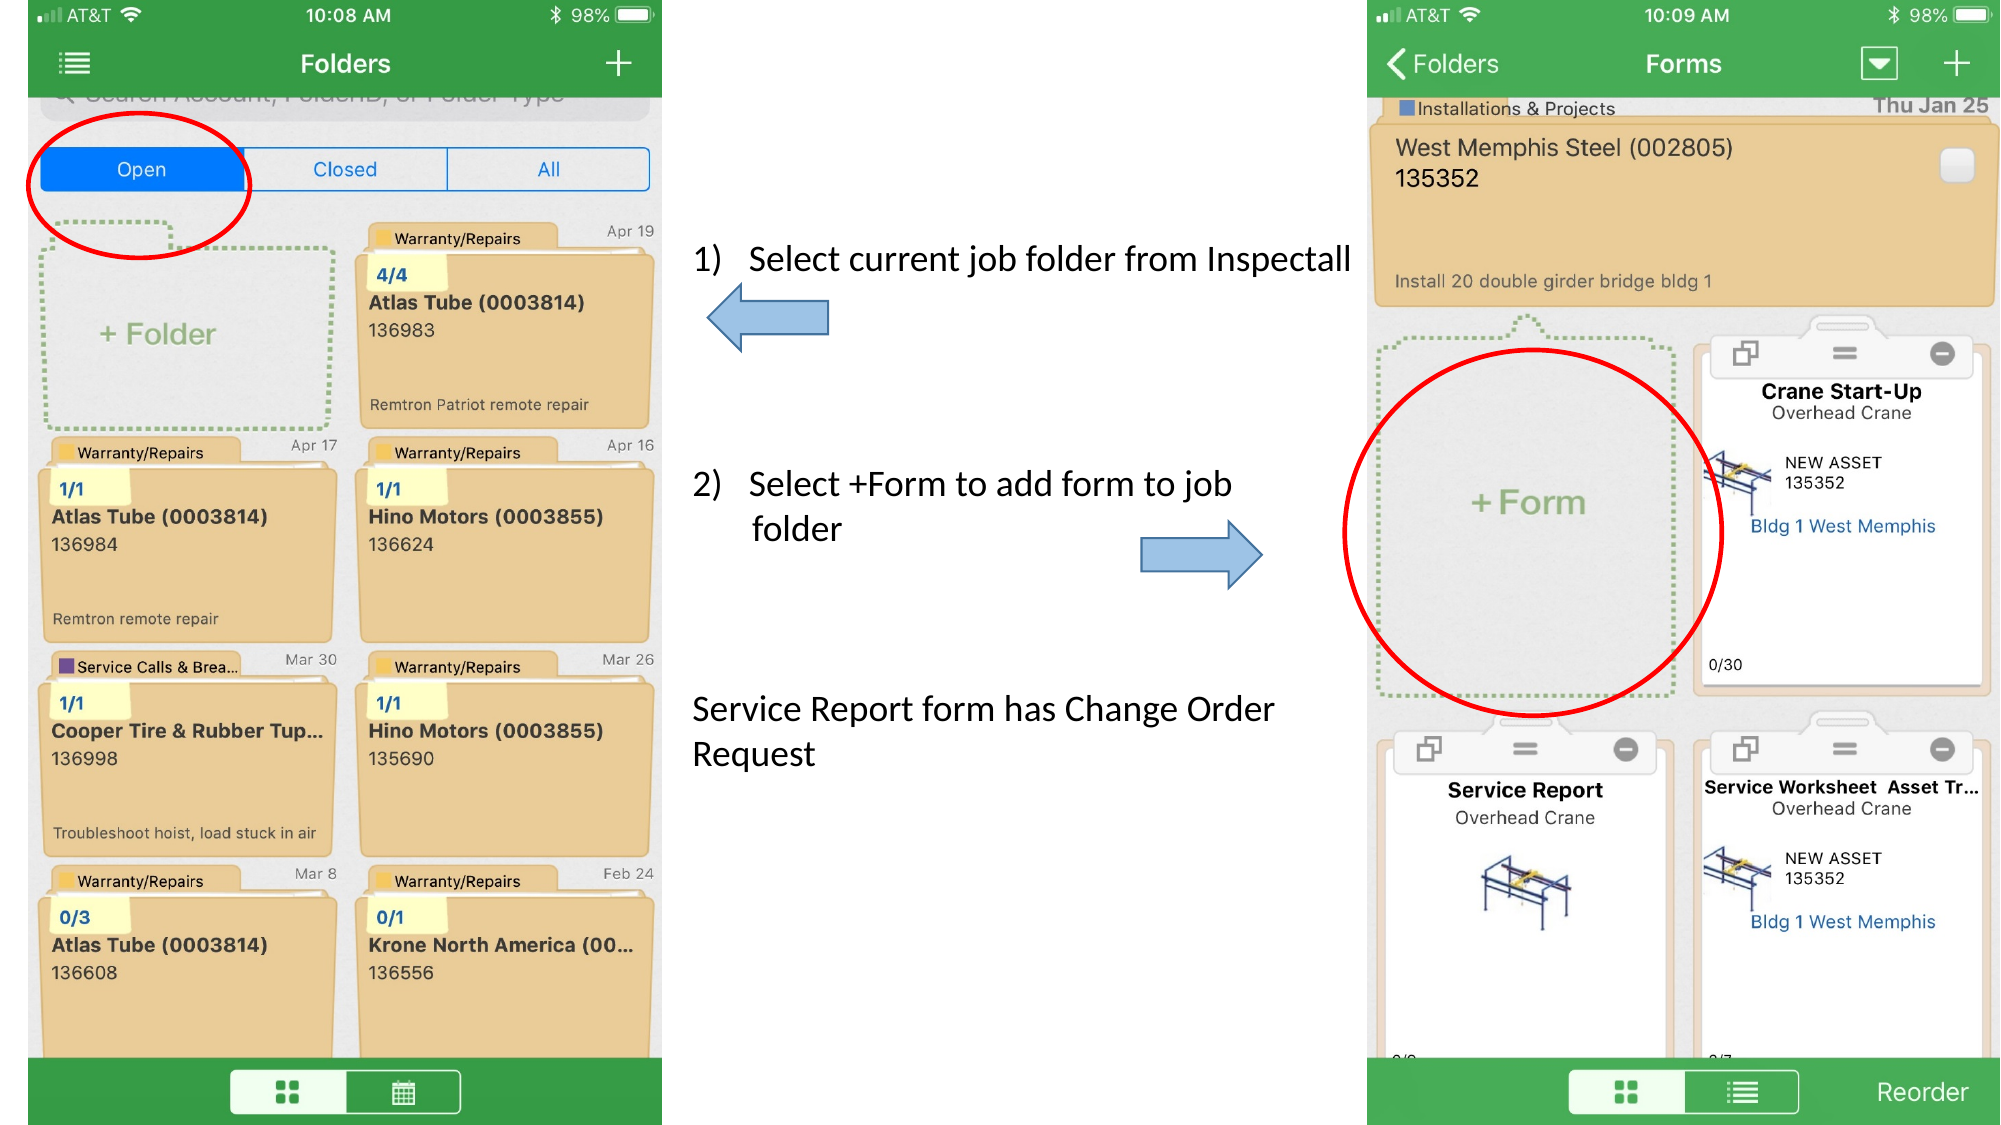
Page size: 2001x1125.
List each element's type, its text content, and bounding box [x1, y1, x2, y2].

picture [1367, 0, 2000, 1125]
text_box [706, 281, 830, 354]
text_box Select current job folder from Inspectall Select +Form to add form to job folder Service Report form has Change Order Request [677, 226, 1367, 781]
text_box [1343, 444, 1367, 622]
text_box [1140, 519, 1264, 591]
picture [28, 0, 662, 1125]
